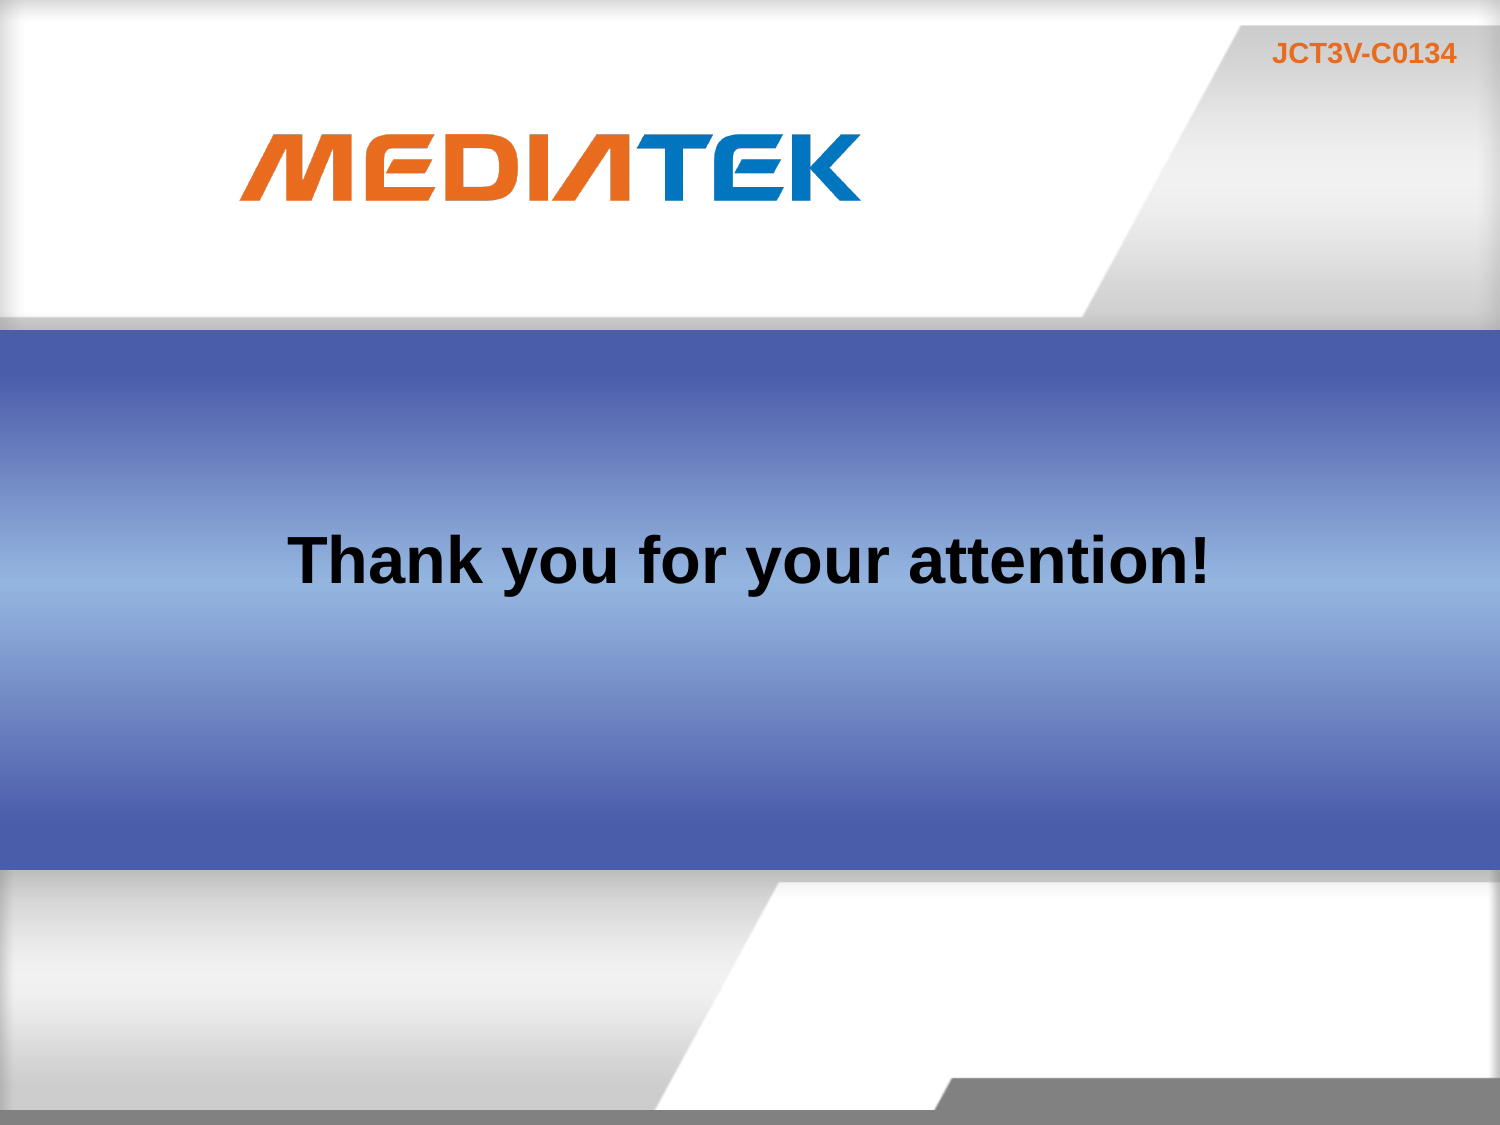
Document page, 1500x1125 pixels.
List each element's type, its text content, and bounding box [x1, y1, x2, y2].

title Thank you for your attention! [50, 438, 1450, 676]
picture [0, 0, 1500, 1125]
